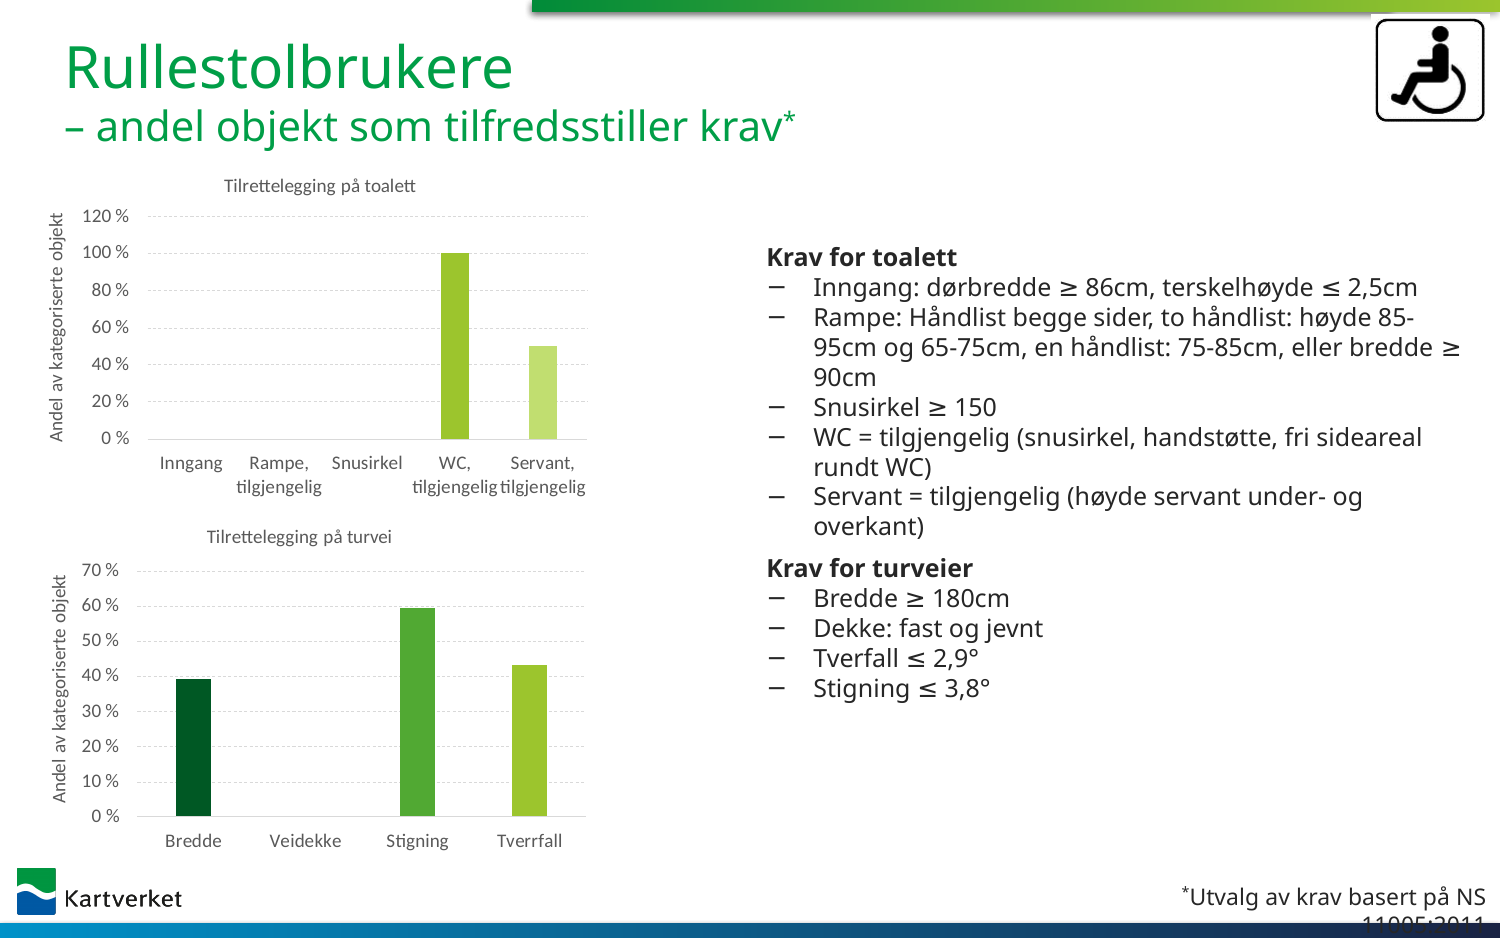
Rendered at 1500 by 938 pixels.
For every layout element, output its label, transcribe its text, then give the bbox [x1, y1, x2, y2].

picture [41, 166, 598, 505]
text_box Rullestolbrukere – andel objekt som tilfredsstiller krav* [49, 14, 1431, 158]
picture [41, 520, 597, 859]
text_box *Utvalg av krav basert på NS 11005:2011 [1068, 873, 1500, 938]
text_box Krav for toalett Inngang: dørbredde ≥ 86cm, terskelhøyde ≤ 2,5cm Rampe: Håndlist begge sider, to håndlist: høyde 85-95cm og 65-75cm, en håndlist: 75-85cm, eller bredde ≥ 90cm Snusirkel ≥ 150 WC = tilgjengelig (snusirkel, handstøtte, fri sideareal rundt WC) Servant = tilgjengelig (høyde servant under- og overkant) [751, 234, 1483, 545]
text_box Krav for turveier Bredde ≥ 180cm Dekke: fast og jevnt Tverfall ≤ 2,9° Stigning ≤ 3,8° [751, 545, 1483, 710]
picture [1371, 13, 1491, 127]
